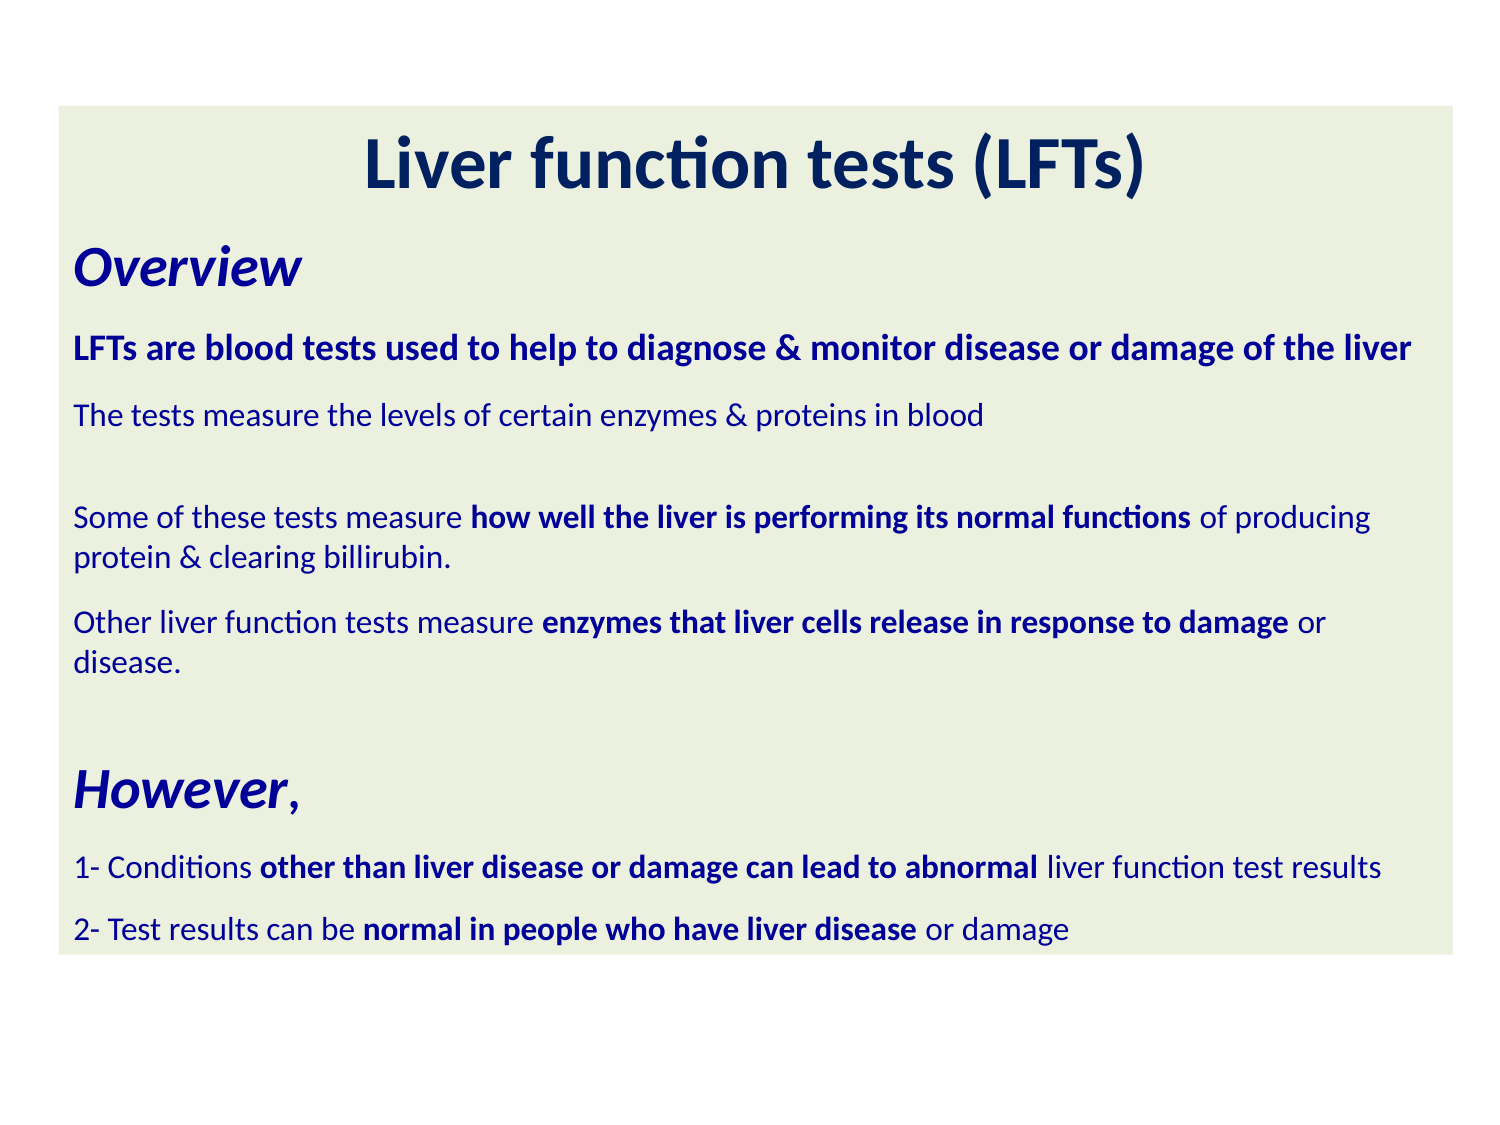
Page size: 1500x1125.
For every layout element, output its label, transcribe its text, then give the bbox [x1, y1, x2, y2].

text_box Liver function tests (LFTs) Overview LFTs are blood tests used to help to diagnose & monitor disease or damage of the liver The tests measure the levels of certain enzymes & proteins in blood Some of these tests measure how well the liver is performing its normal functions of producing protein & clearing billirubin. Other liver function tests measure enzymes that liver cells release in response to damage or disease. However, 1- Conditions other than liver disease or damage can lead to abnormal liver function test results 2- Test results can be normal in people who have liver disease or damage [58, 105, 1453, 955]
